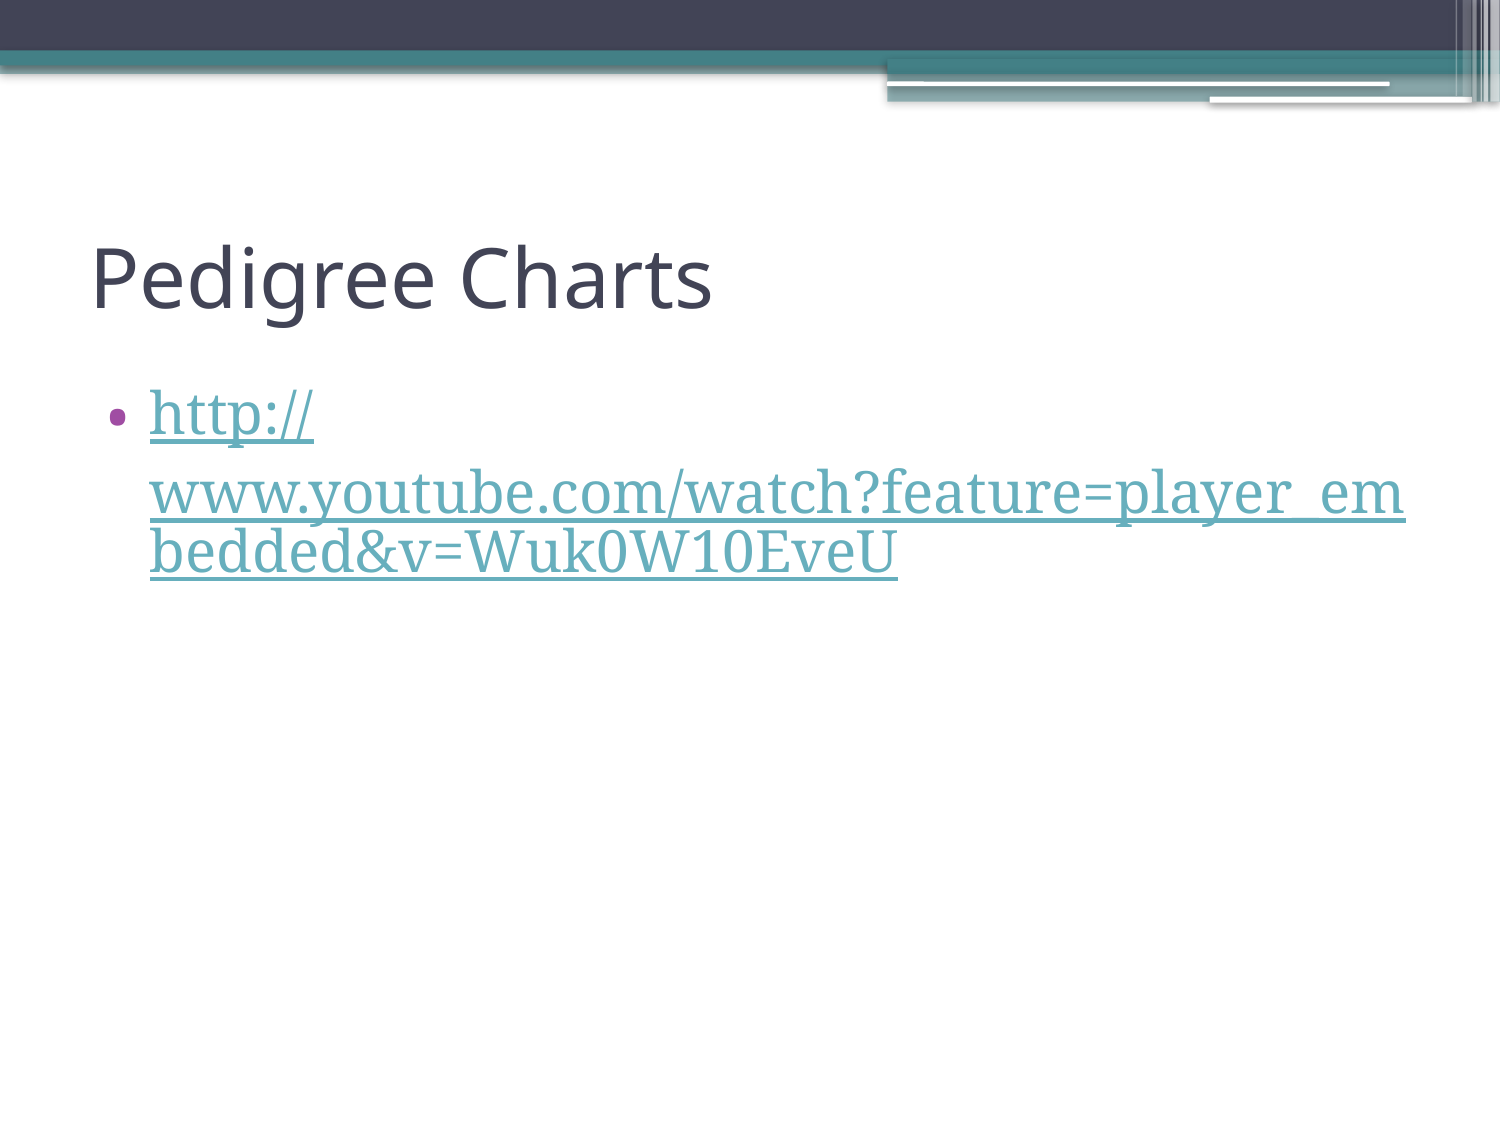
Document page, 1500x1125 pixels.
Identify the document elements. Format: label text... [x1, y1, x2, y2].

title Pedigree Charts [75, 187, 1425, 363]
list http://www.youtube.com/watch?feature=player_embedded&v=Wuk0W10EveU [75, 368, 1425, 1079]
